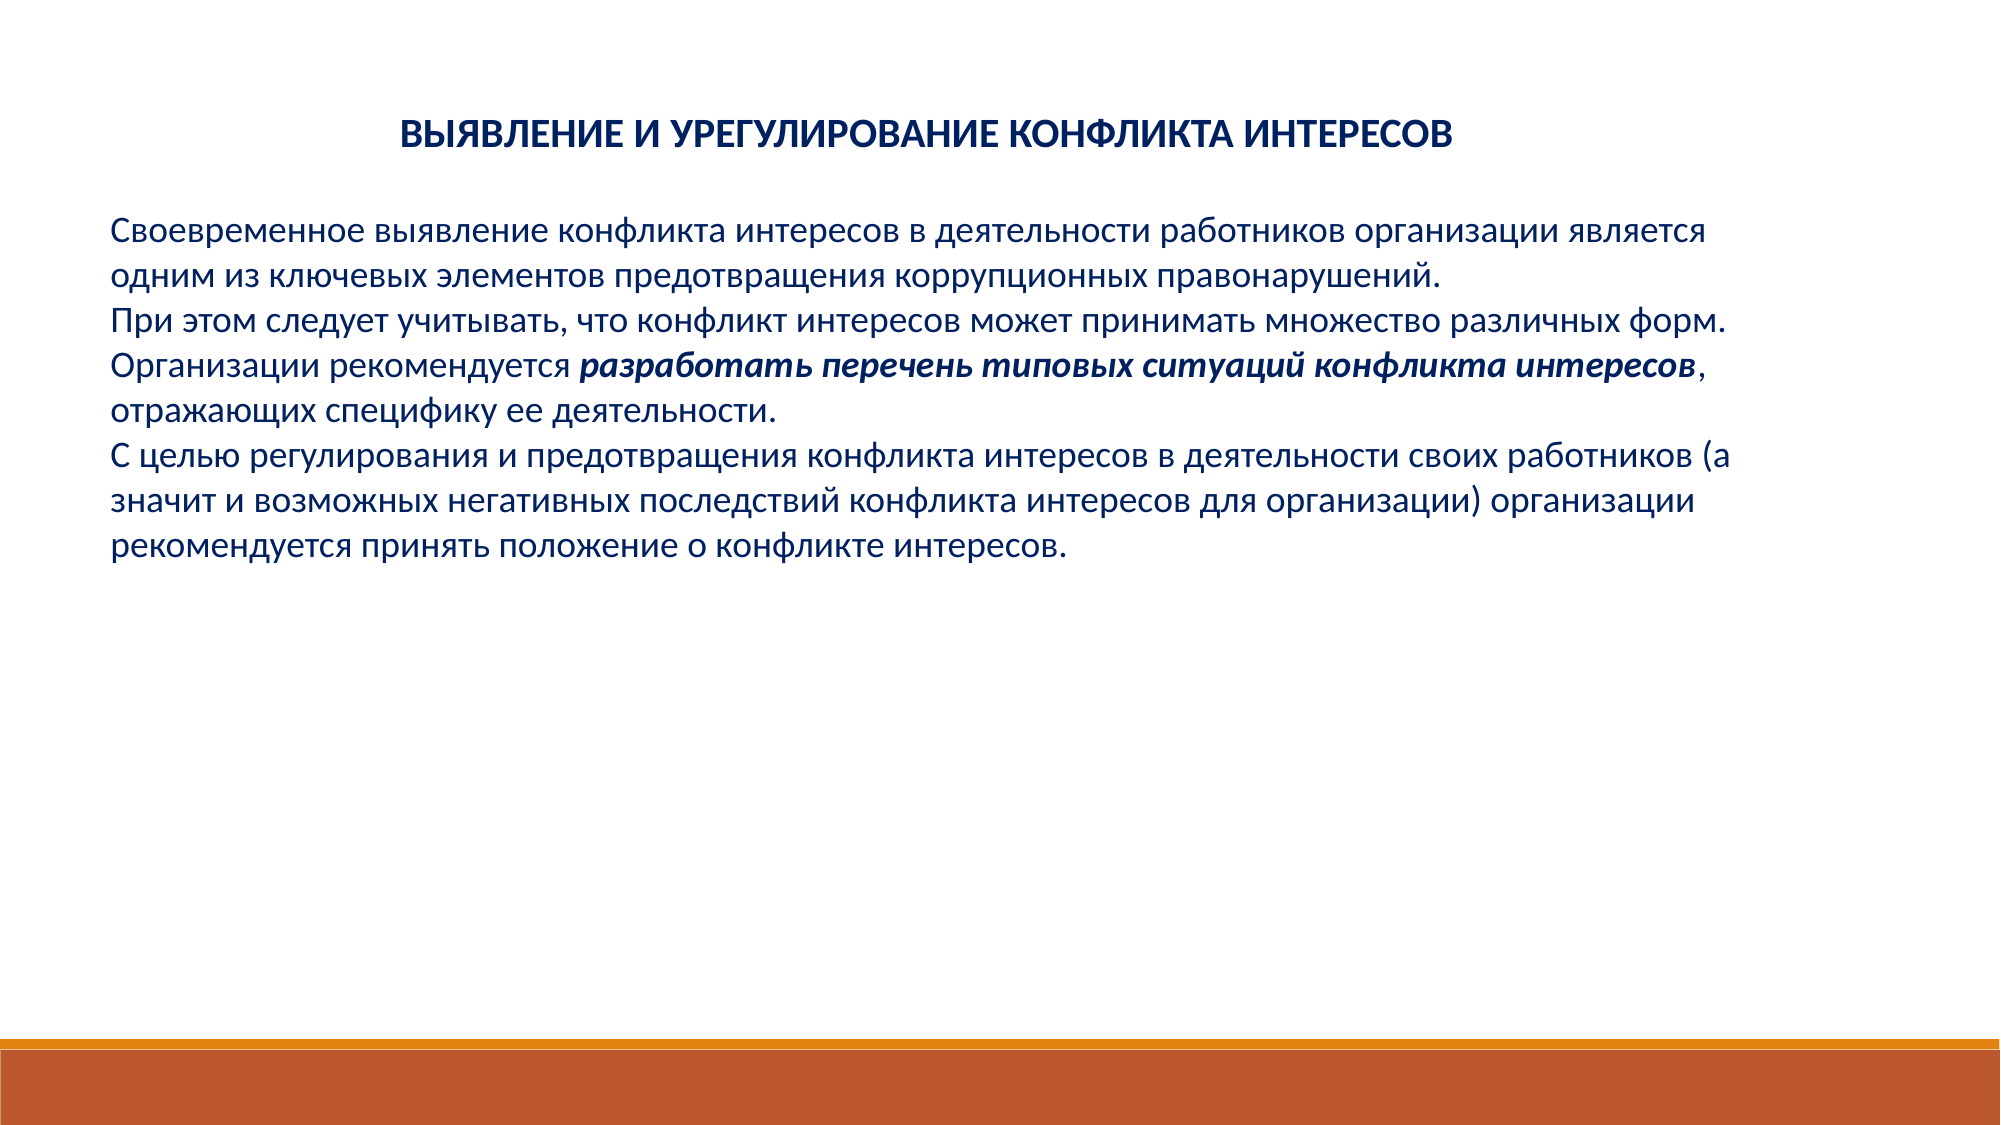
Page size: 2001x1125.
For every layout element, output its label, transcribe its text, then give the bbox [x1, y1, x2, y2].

text_box ВЫЯВЛЕНИЕ И УРЕГУЛИРОВАНИЕ КОНФЛИКТА ИНТЕРЕСОВ Своевременное выявление конфликта интересов в деятельности работников организации является одним из ключевых элементов предотвращения коррупционных правонарушений. При этом следует учитывать, что конфликт интересов может принимать множество различных форм. Организации рекомендуется разработать перечень типовых ситуаций конфликта интересов, отражающих специфику ее деятельности. С целью регулирования и предотвращения конфликта интересов в деятельности своих работников (а значит и возможных негативных последствий конфликта интересов для организации) организации рекомендуется принять положение о конфликте интересов. [95, 97, 1758, 573]
